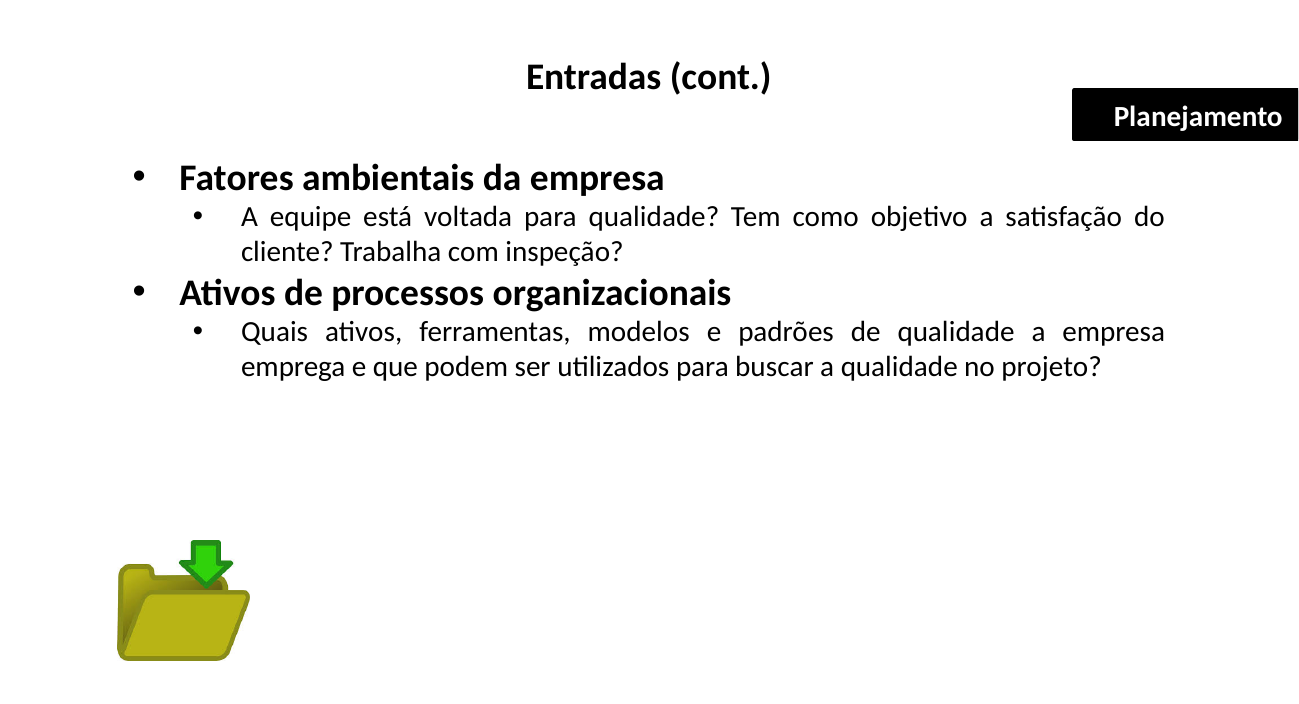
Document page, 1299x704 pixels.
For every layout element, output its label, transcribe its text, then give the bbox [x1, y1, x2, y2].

picture [117, 540, 250, 661]
text_box Entradas (cont.) [0, 44, 1299, 106]
text_box Fatores ambientais da empresa A equipe está voltada para qualidade? Tem como objetivo a satisfação do cliente? Trabalha com inspeção? Ativos de processos organizacionais Quais ativos, ferramentas, modelos e padrões de qualidade a empresa emprega e que podem ser utilizados para buscar a qualidade no projeto? [117, 145, 1181, 393]
text_box Planejamento [1074, 90, 1299, 140]
